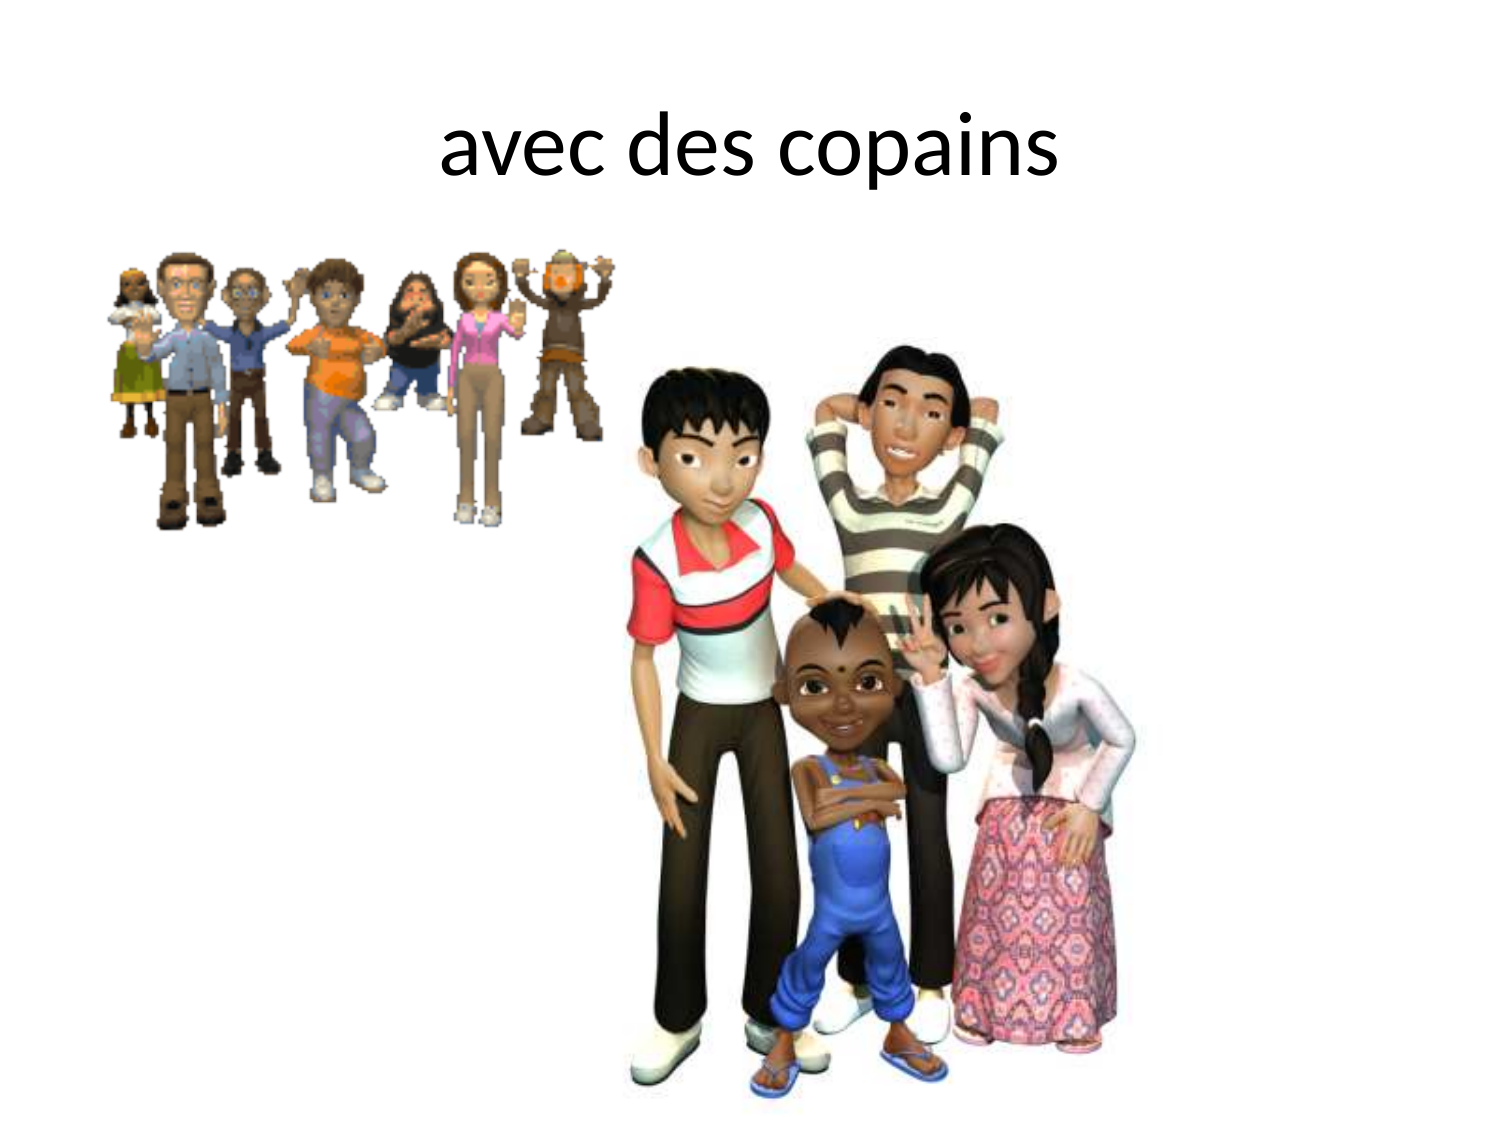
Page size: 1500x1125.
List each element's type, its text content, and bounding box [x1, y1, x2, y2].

title avec des copains [75, 45, 1425, 233]
picture [99, 149, 1263, 1125]
